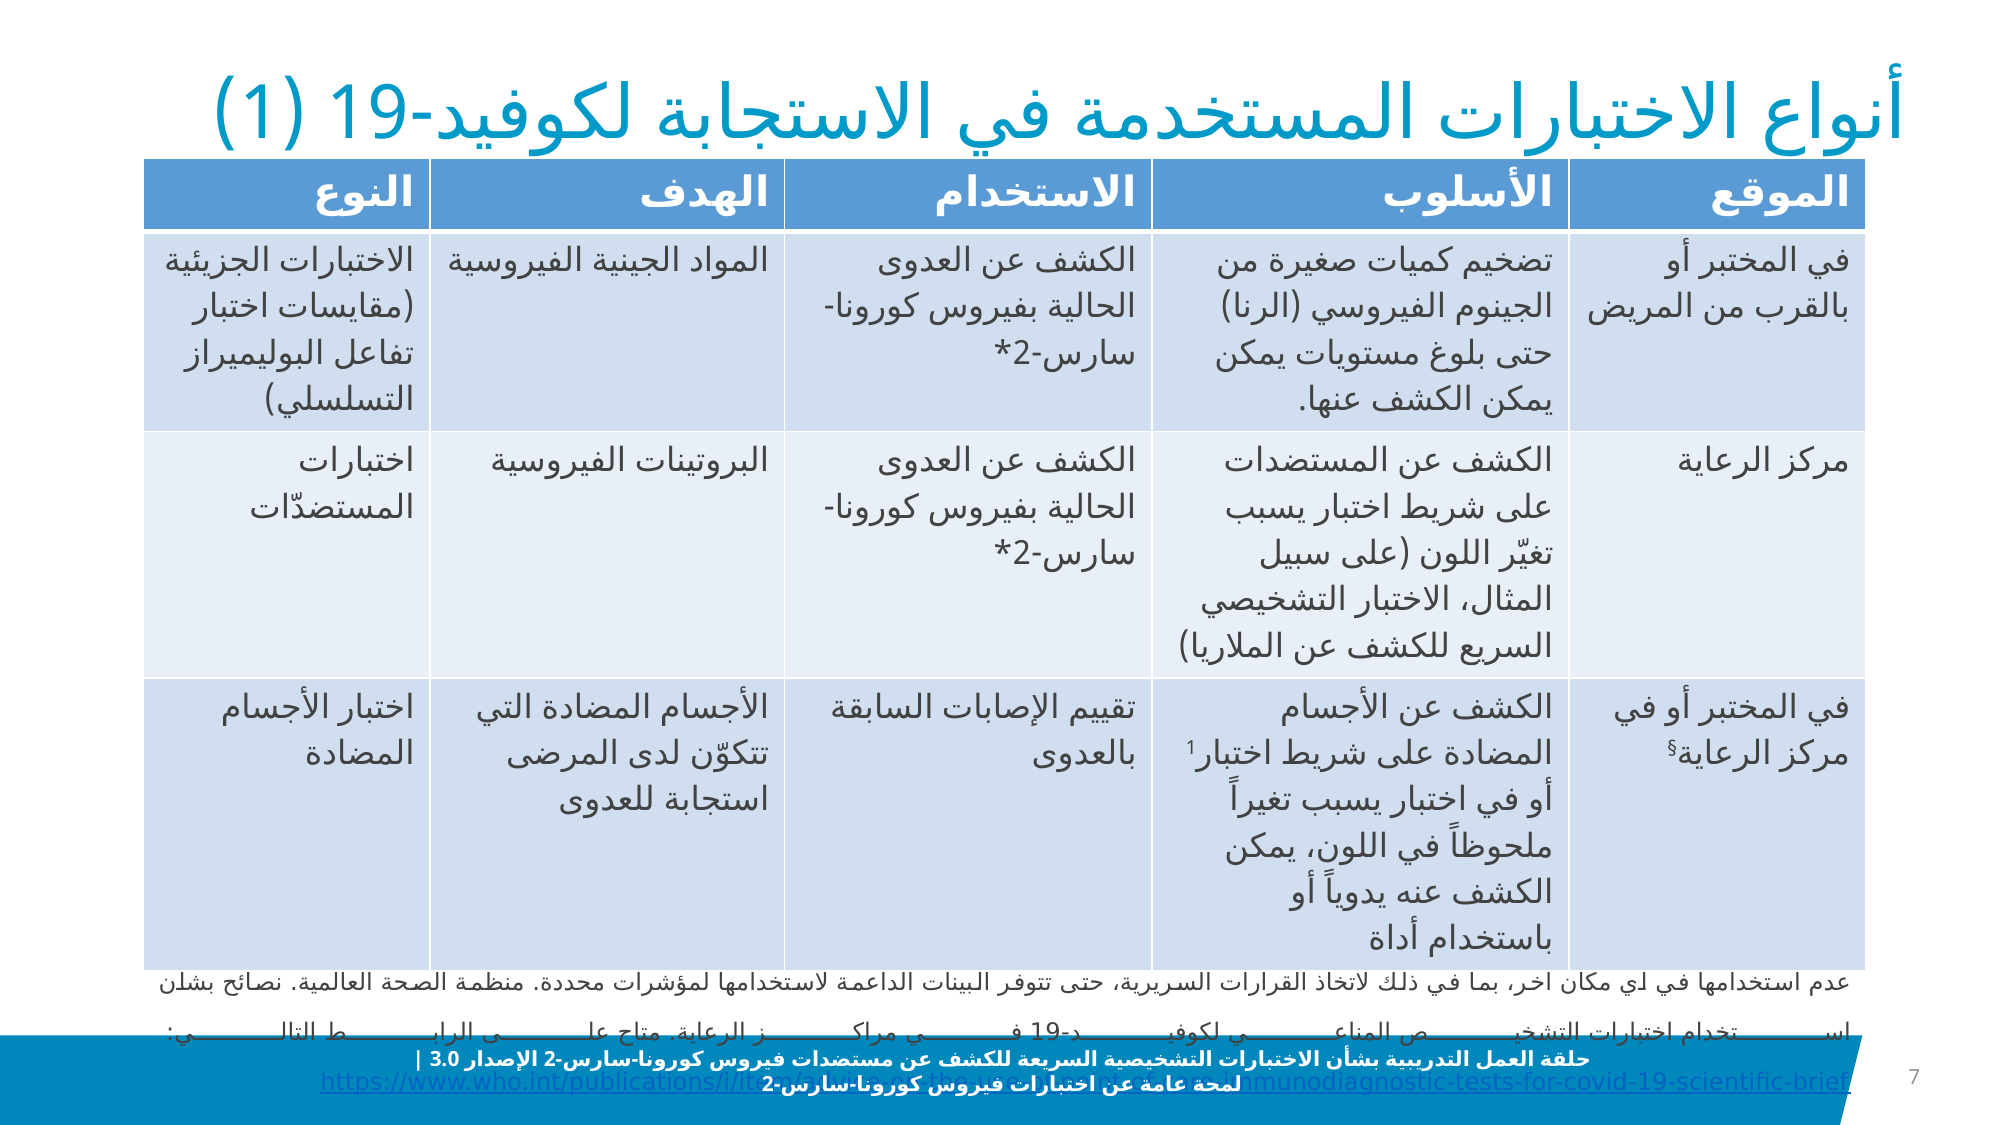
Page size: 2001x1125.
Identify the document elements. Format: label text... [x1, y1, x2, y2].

table_cell مركز الرعاية [1570, 432, 1865, 677]
table_cell اختبار الأجسام المضادة [144, 679, 429, 970]
slide_number 7 [1908, 1030, 1992, 1125]
table_cell الأجسام المضادة التي تتكوّن لدى المرضى استجابة للعدوى [431, 679, 784, 970]
table_cell الكشف عن المستضدات على شريط اختبار يسبب تغيّر اللون (على سبيل المثال، الاختبار التشخيصي السريع للكشف عن الملاريا) [1153, 432, 1568, 677]
table_cell تضخيم كميات صغيرة من الجينوم الفيروسي (الرنا) حتى بلوغ مستويات يمكن يمكن الكشف عنها. [1153, 234, 1568, 431]
table_cell الكشف عن العدوى الحالية بفيروس كورونا-سارس-2* [785, 234, 1151, 431]
table_cell في المختبر أو في مركز الرعاية§ [1570, 679, 1865, 970]
table_cell البروتينات الفيروسية [431, 432, 784, 677]
footer حلقة العمل التدريبية بشأن الاختبارات التشخيصية السريعة للكشف عن مستضدات فيروس كورونا-سارس-2 الإصدار 3.0 | لمحة عامة عن اختبارات فيروس كورونا-سارس-2 [401, 1029, 1602, 1112]
title أنواع الاختبارات المستخدمة في الاستجابة لكوفيد-19 (1) [183, 0, 1909, 156]
table_cell في المختبر أو بالقرب من المريض [1570, 234, 1865, 431]
table_header الأسلوب [1153, 159, 1568, 229]
text_box § استناداً إلى البينات الحالية، توصي المنظمة بأن يكون استخدام هذه الاختبارات الجديدة للتشخيص المناعي في مراكز الرعاية مقتصراً على مرافق البحوث فقط. وينبغي عدم استخدامها في أي مكان آخر، بما في ذلك لاتخاذ القرارات السريرية، حتى تتوفر البينات الداعمة لاستخدامها لمؤشرات محددة. منظمة الصحة العالمية. نصائح بشأن استخدام اختبارات التشخيص المناعي لكوفيد-19 في مراكز الرعاية. متاح على الرابط التالي: https://www.who.int/publications/i/item/advice-on-the-use-of-point-of-care-immunodiagnostic-tests-for-covid-19-scientific-brief [143, 972, 1866, 1119]
table_header النوع [144, 159, 429, 229]
table_cell اختبارات المستضدّات [144, 432, 429, 677]
table_cell الاختبارات الجزيئية (مقايسات اختبار تفاعل البوليميراز التسلسلي) [144, 234, 429, 431]
table_cell الكشف عن العدوى الحالية بفيروس كورونا-سارس-2* [785, 432, 1151, 677]
table_cell المواد الجينية الفيروسية [431, 234, 784, 431]
table_cell تقييم الإصابات السابقة بالعدوى [785, 679, 1151, 970]
table_header الهدف [431, 159, 784, 229]
table_cell الكشف عن الأجسام المضادة على شريط اختبار1 أو في اختبار يسبب تغيراً ملحوظاً في اللون، يمكن الكشف عنه يدوياً أو باستخدام أداة [1153, 679, 1568, 970]
table_header الاستخدام [785, 159, 1151, 229]
table_header الموقع [1570, 159, 1865, 229]
